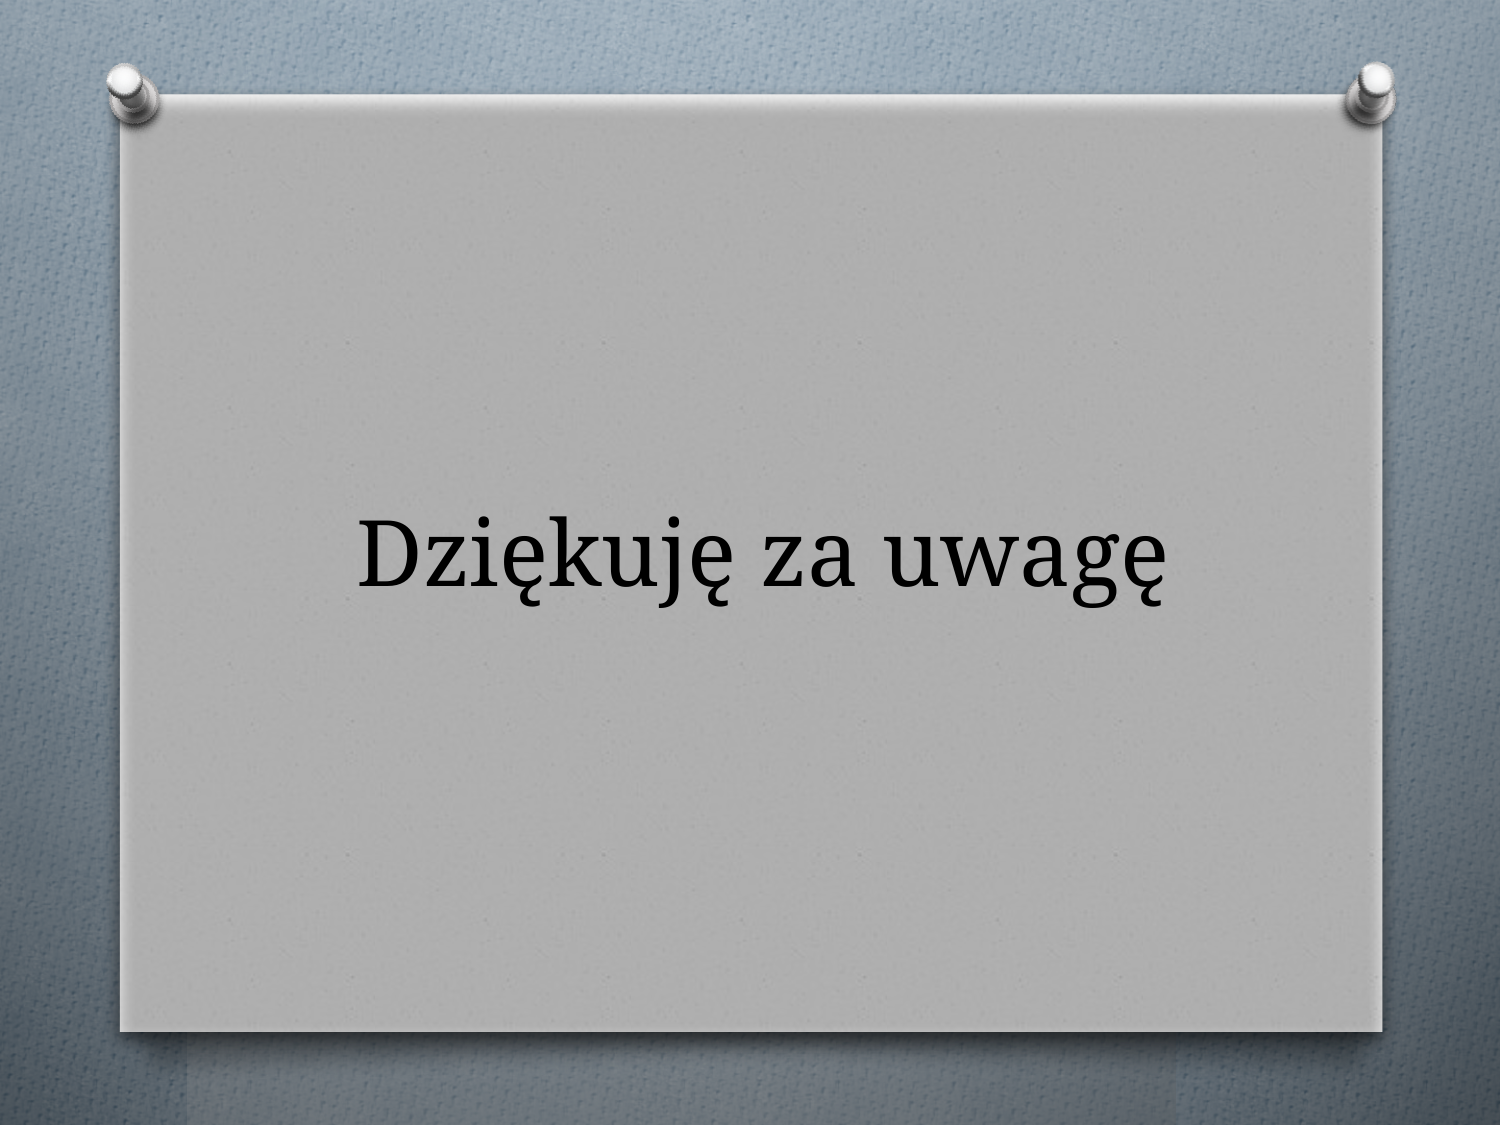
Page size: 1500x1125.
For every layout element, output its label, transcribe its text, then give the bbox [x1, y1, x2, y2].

title Dziękuję za uwagę [88, 456, 1439, 644]
picture [75, 29, 198, 153]
picture [1317, 35, 1439, 156]
